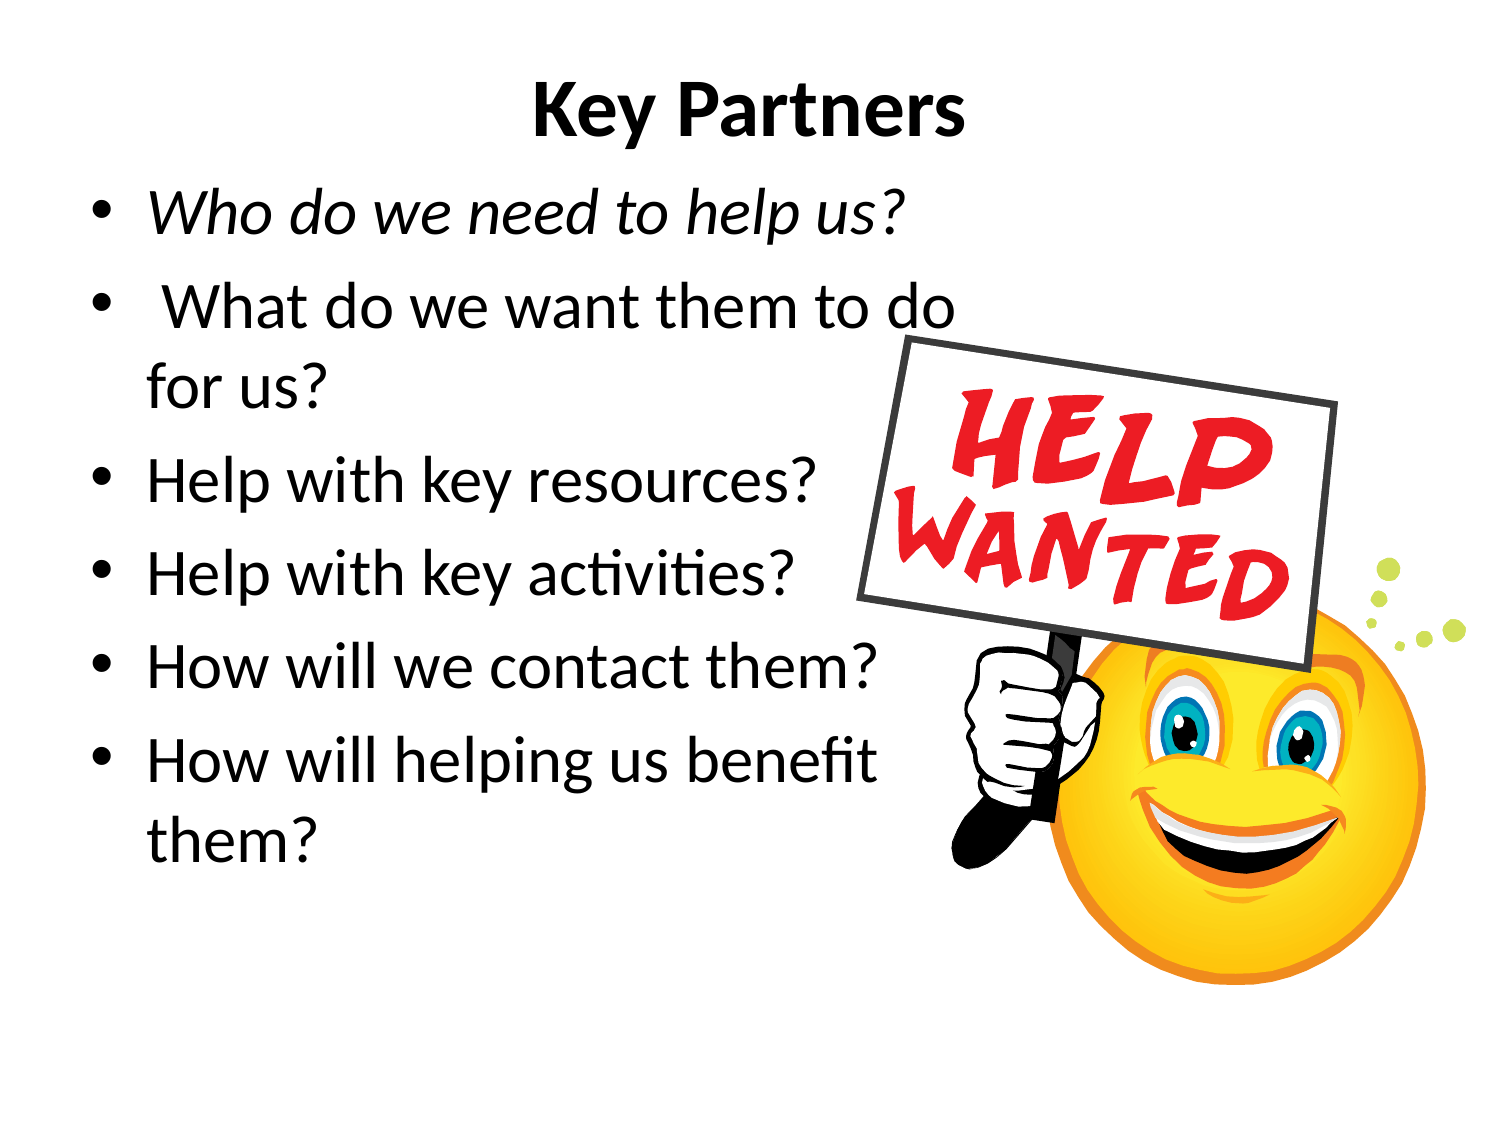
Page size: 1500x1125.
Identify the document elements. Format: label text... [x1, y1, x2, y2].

title Key Partners [75, 45, 1425, 161]
list Who do we need to help us? What do we want them to do for us? Help with key resources? Help with key activities? How will we contact them? How will helping us benefit them? [75, 160, 987, 1005]
picture [832, 361, 1455, 960]
